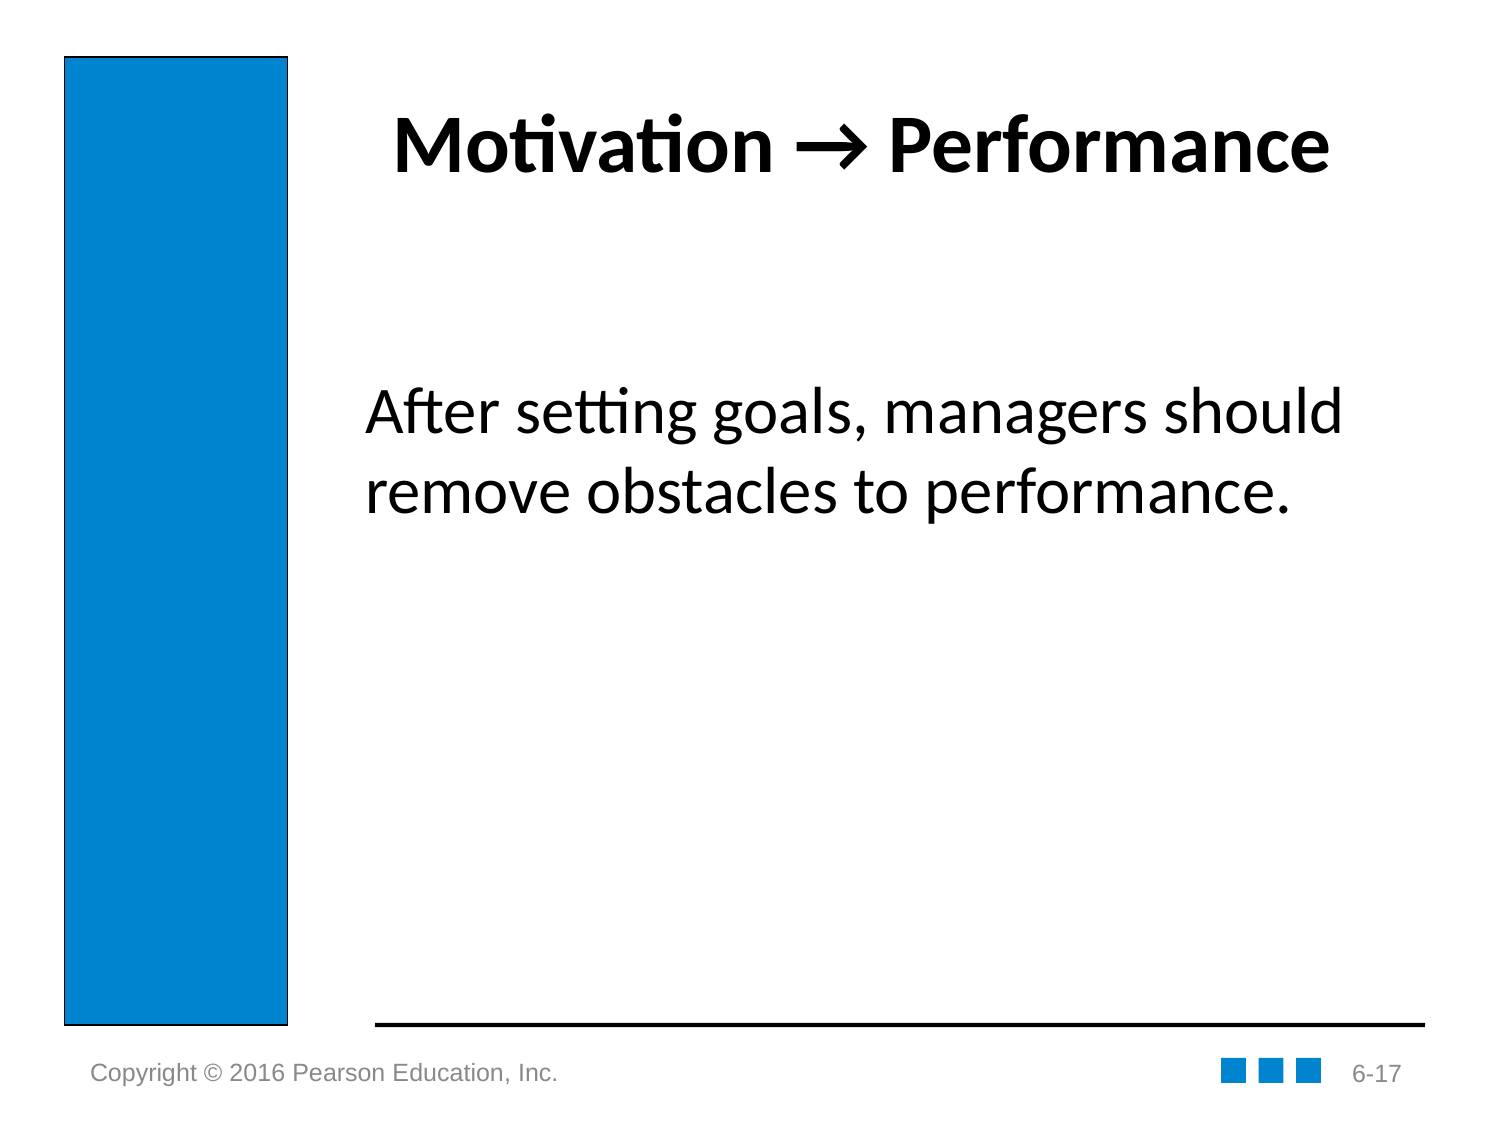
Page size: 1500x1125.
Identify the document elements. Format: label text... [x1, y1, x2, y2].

text_box 6-17 [1333, 1050, 1421, 1095]
text_box [1258, 1057, 1284, 1083]
text_box Copyright © 2016 Pearson Education, Inc. [75, 1055, 625, 1088]
text_box [1221, 1057, 1246, 1083]
text_box [64, 56, 288, 1025]
text_box [1296, 1057, 1321, 1083]
title Motivation → Performance [300, 45, 1425, 233]
list After setting goals, managers should remove obstacles to performance. [350, 359, 1388, 723]
